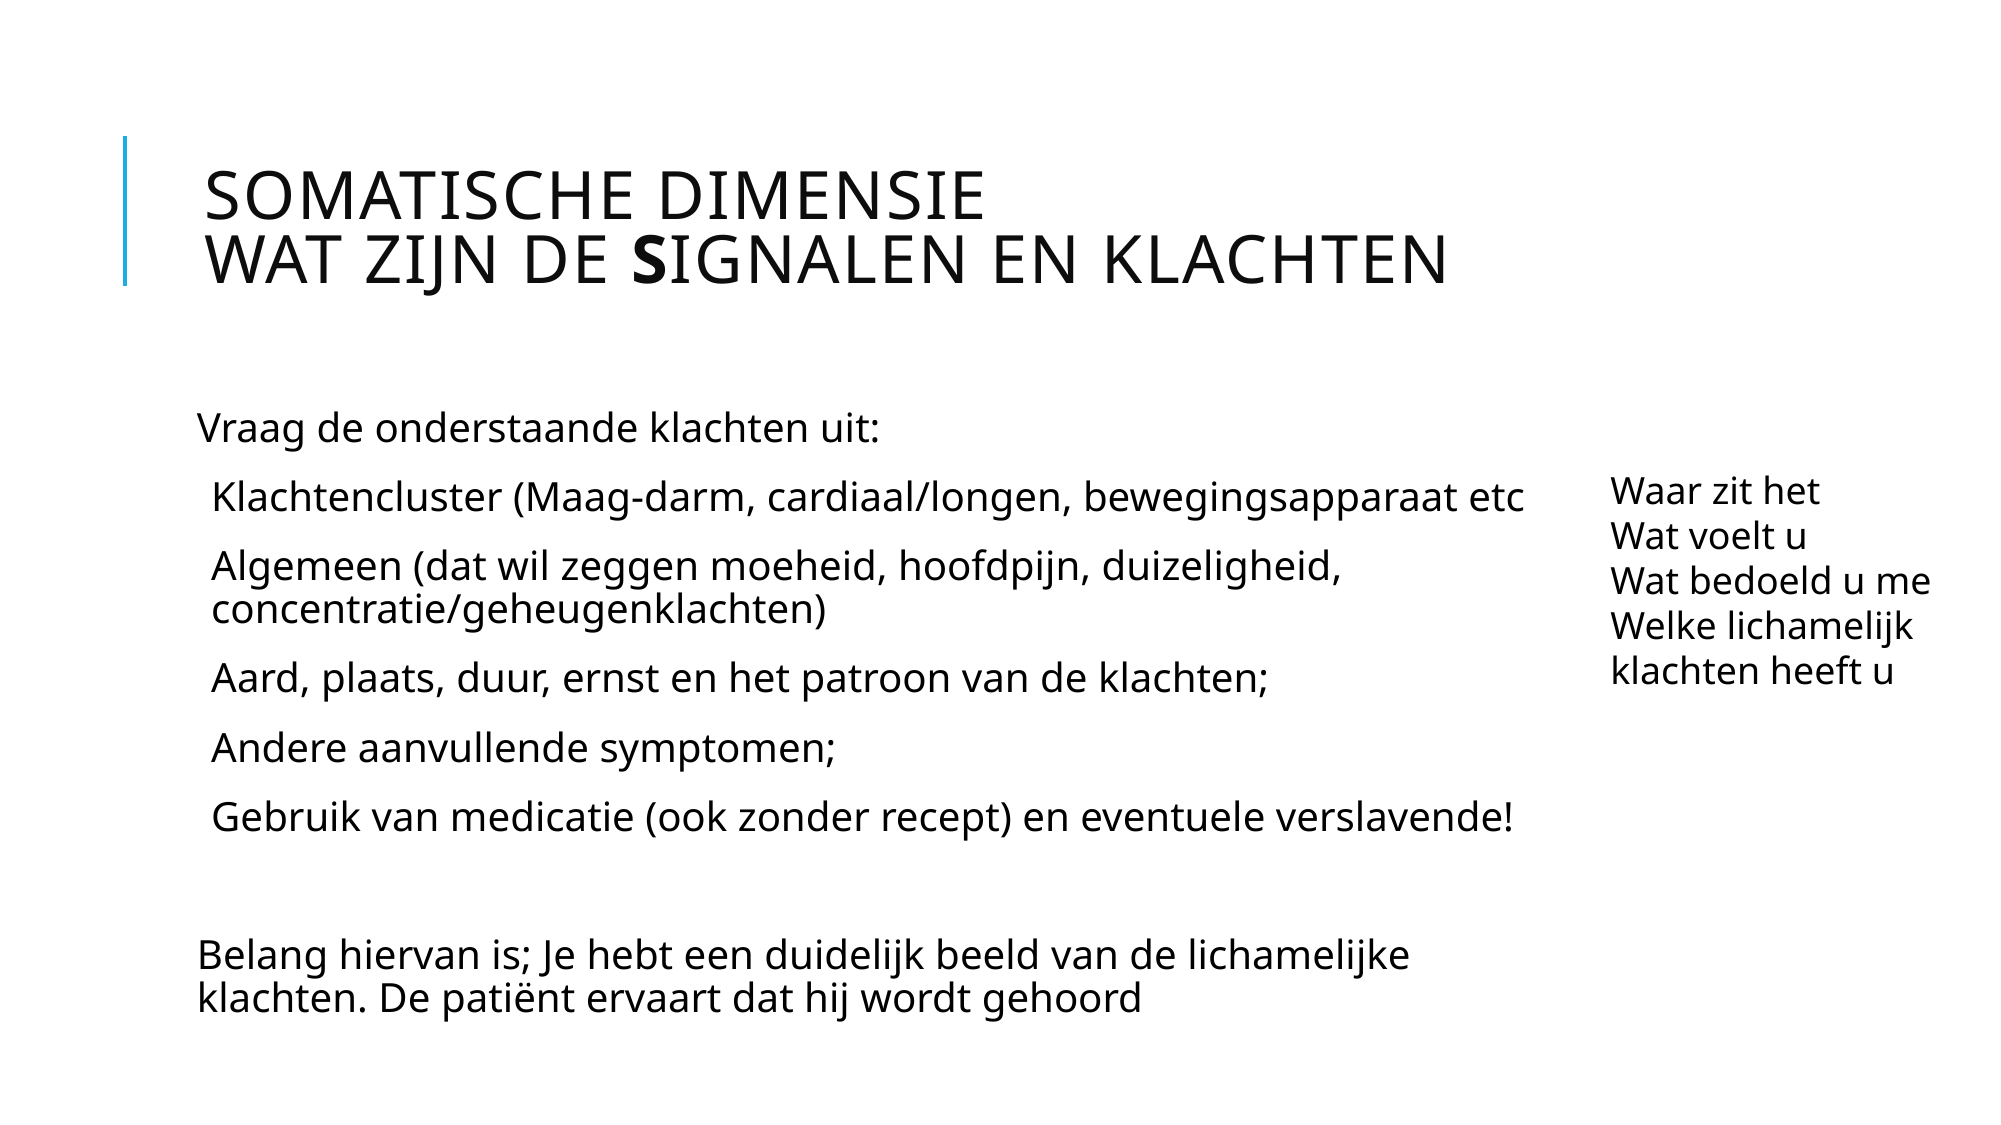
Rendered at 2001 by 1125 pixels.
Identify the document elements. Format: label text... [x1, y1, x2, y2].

title Somatische dimensie Wat zijn de Signalen en klachten [189, 159, 1692, 386]
text_box Waar zit het Wat voelt u Wat bedoeld u me Welke lichamelijk klachten heeft u [1595, 459, 1976, 745]
list Vraag de onderstaande klachten uit: Klachtencluster (Maag-darm, cardiaal/longen, bewegingsapparaat etc Algemeen (dat wil zeggen moeheid, hoofdpijn, duizeligheid, concentratie/geheugenklachten) Aard, plaats, duur, ernst en het patroon van de klachten; Andere aanvullende symptomen; Gebruik van medicatie (ook zonder recept) en eventuele verslavende! Belang hiervan is; Je hebt een duidelijk beeld van de lichamelijke klachten. De patiënt ervaart dat hij wordt gehoord [189, 399, 1569, 1042]
